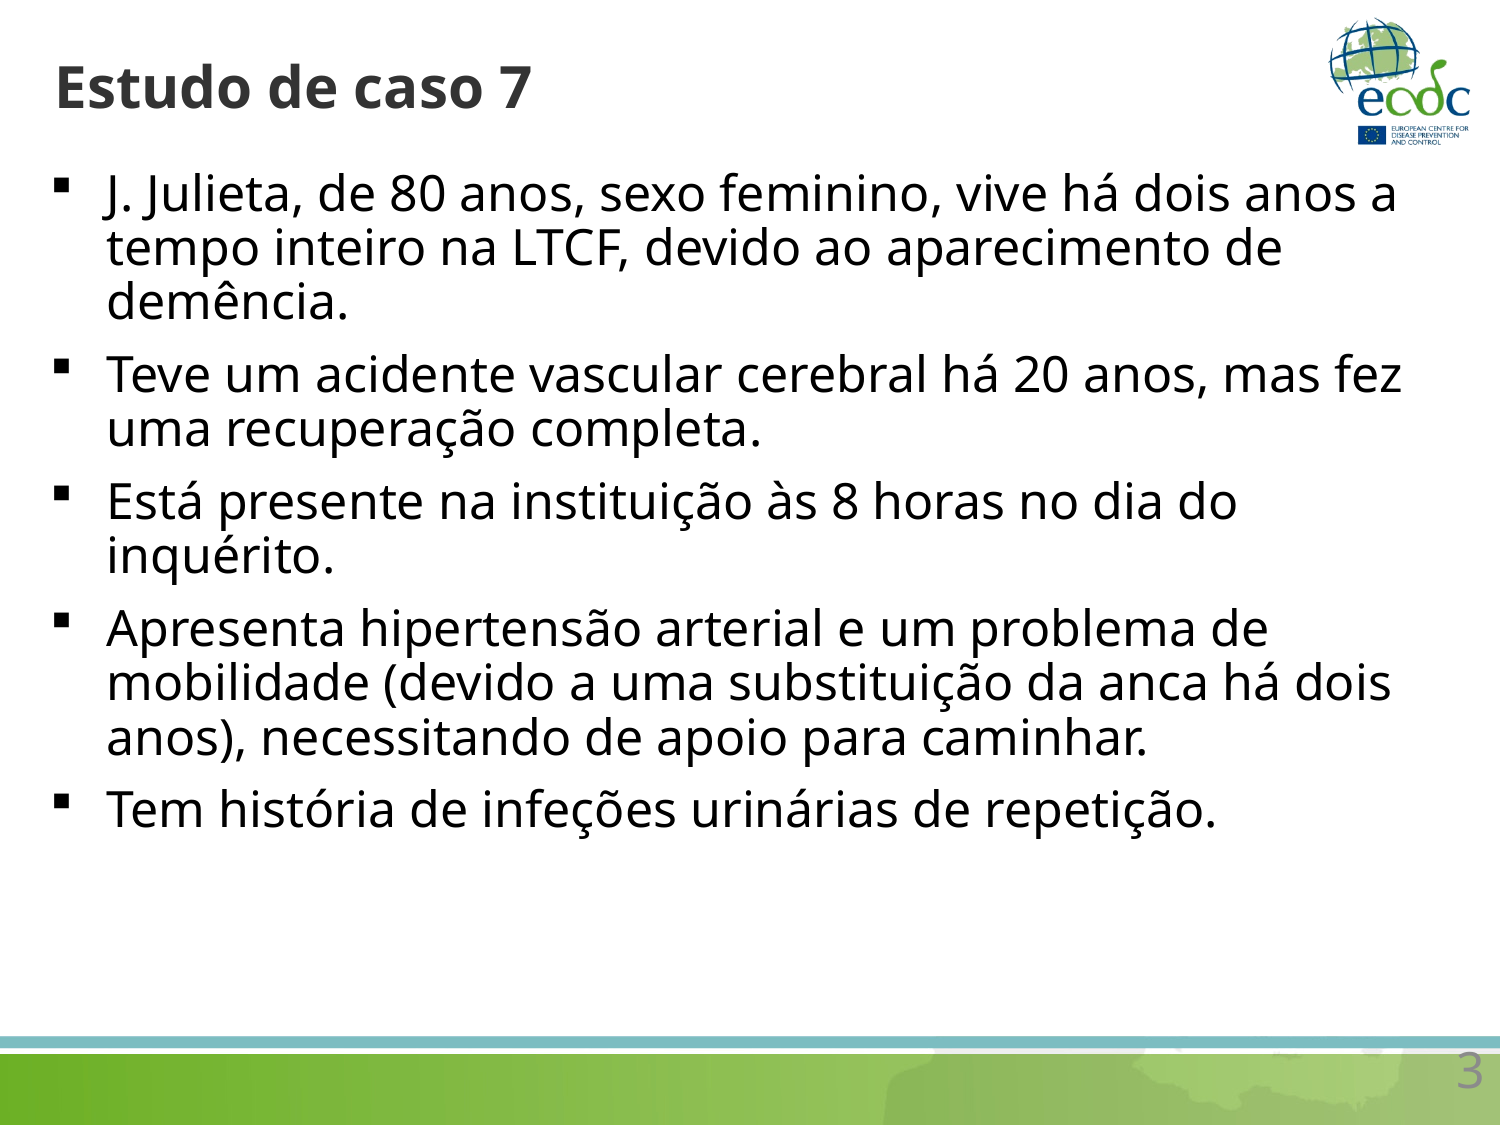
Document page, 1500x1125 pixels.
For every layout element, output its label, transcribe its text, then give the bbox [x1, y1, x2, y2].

list J. Julieta, de 80 anos, sexo feminino, vive há dois anos a tempo inteiro na LTCF, devido ao aparecimento de demência. Teve um acidente vascular cerebral há 20 anos, mas fez uma recuperação completa. Está presente na instituição às 8 horas no dia do inquérito. Apresenta hipertensão arterial e um problema de mobilidade (devido a uma substituição da anca há dois anos), necessitando de apoio para caminhar. Tem história de infeções urinárias de repetição. [49, 166, 1450, 1015]
slide_number 3 [1149, 1042, 1500, 1103]
picture [0, 1036, 1500, 1125]
picture [1328, 17, 1473, 148]
title Estudo de caso 7 [54, 58, 1405, 152]
